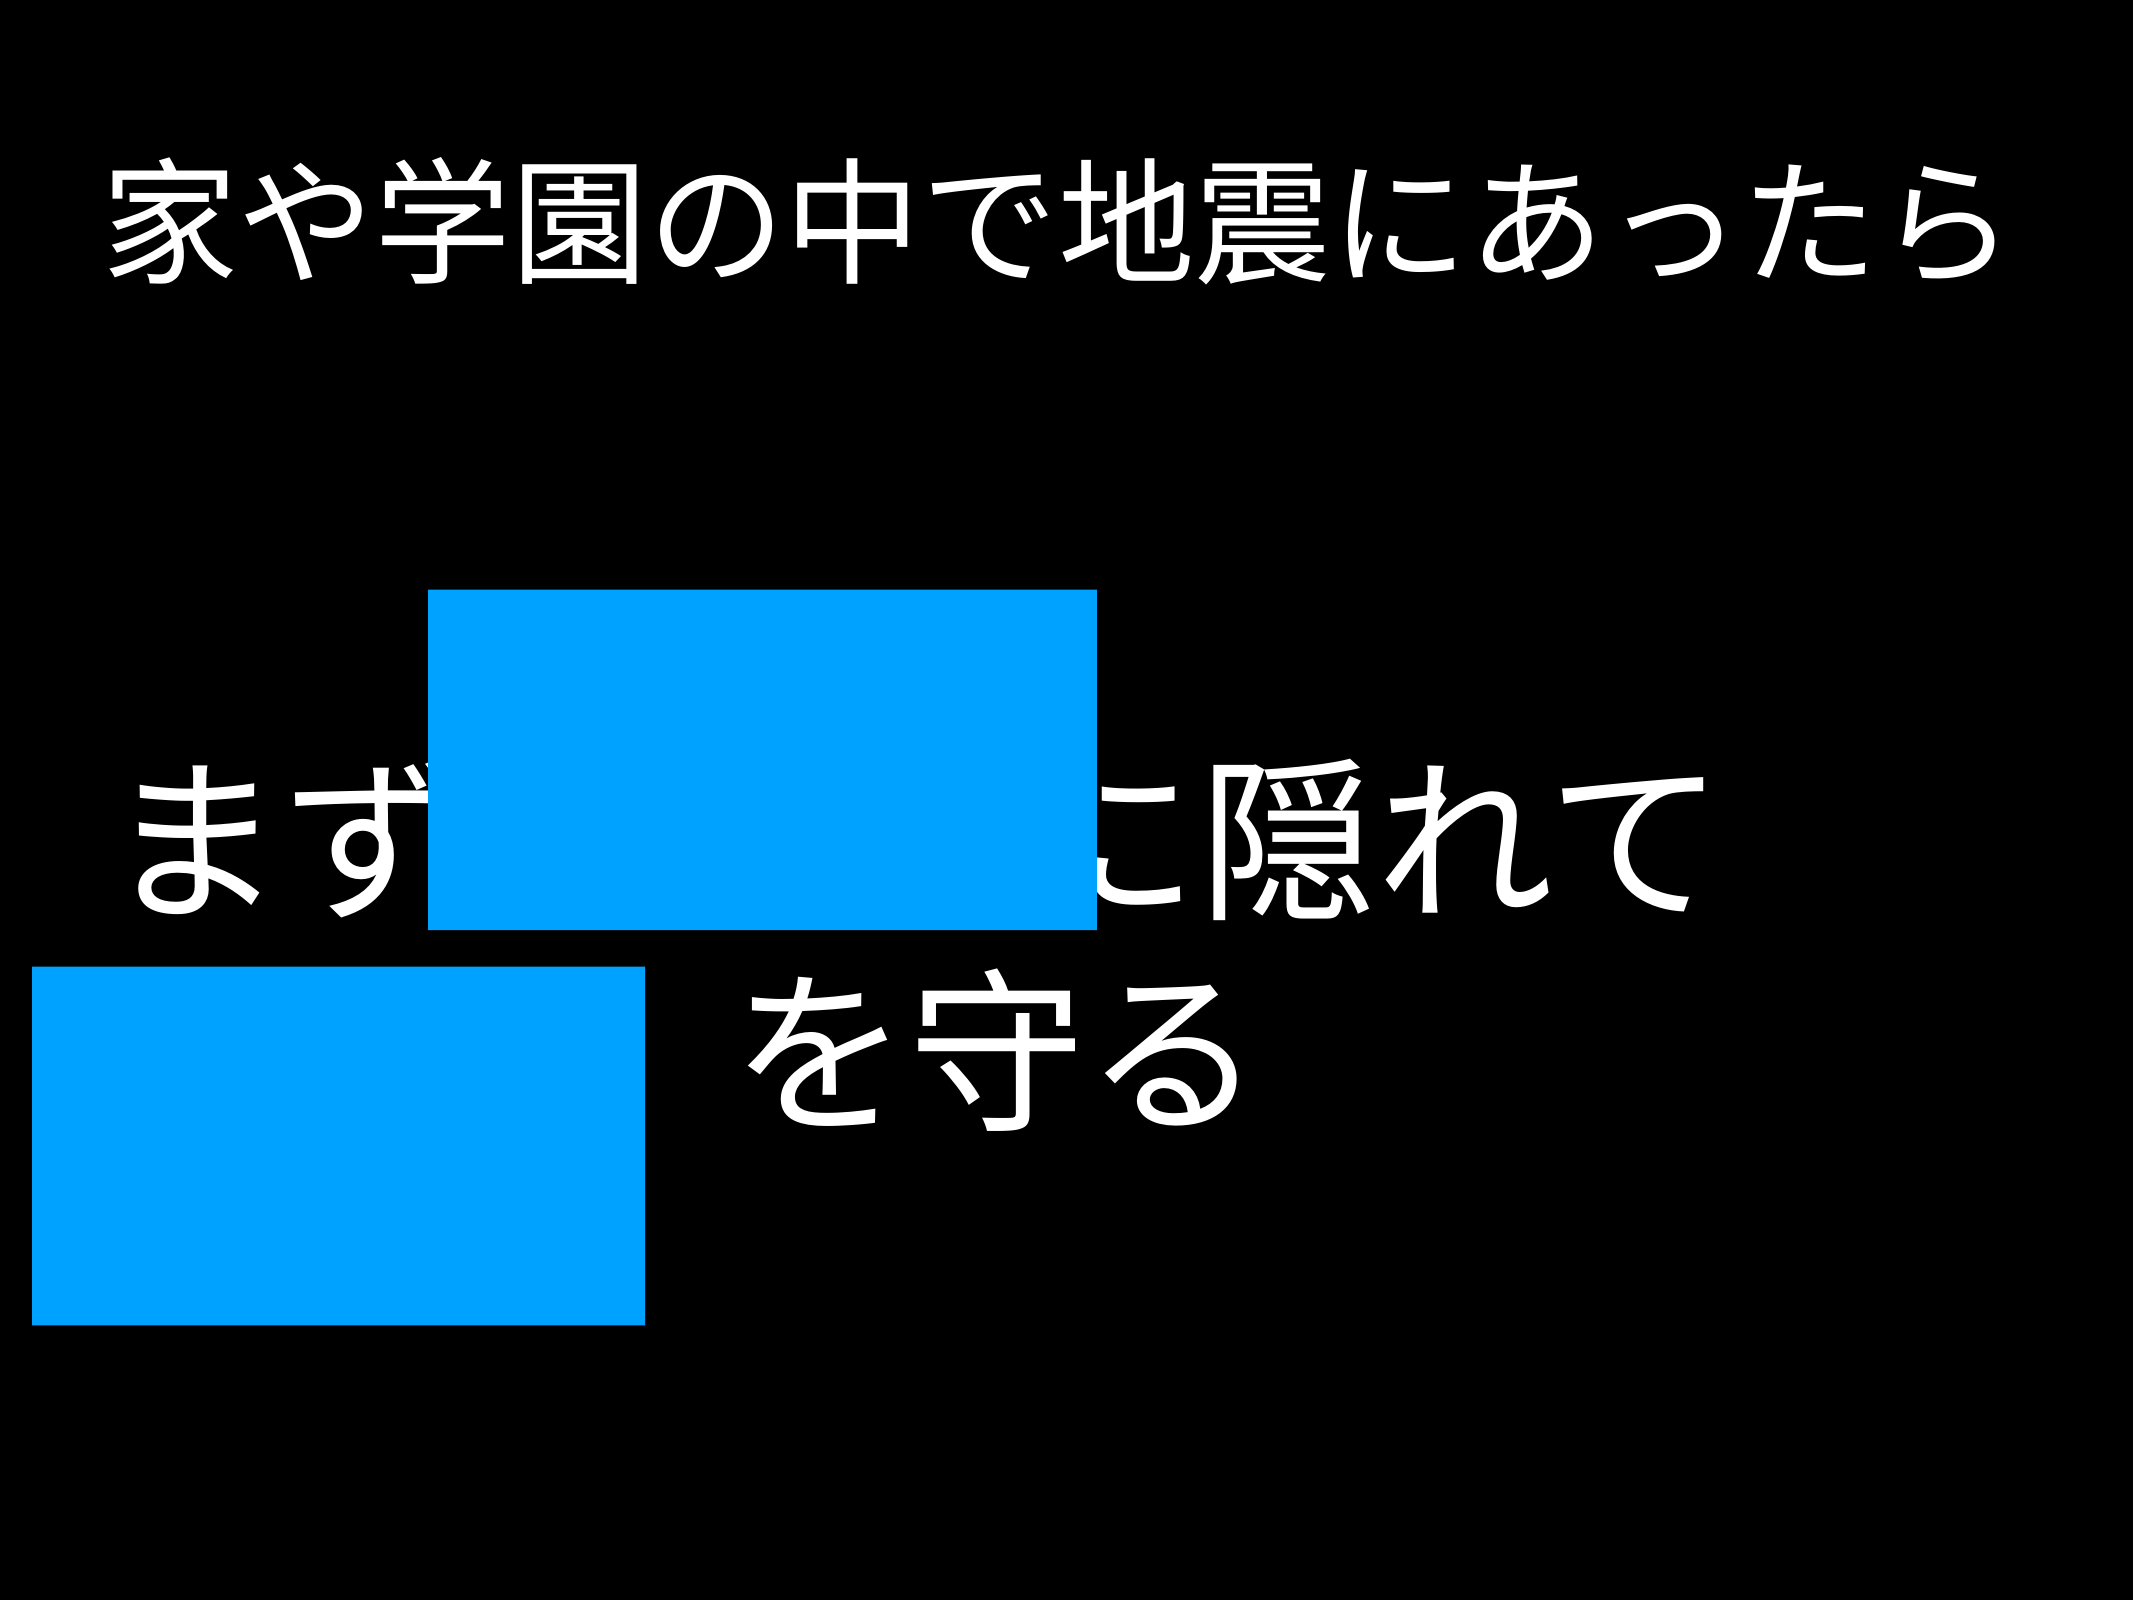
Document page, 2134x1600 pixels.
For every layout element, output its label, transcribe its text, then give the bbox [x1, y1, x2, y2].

text_box [428, 589, 1097, 931]
text_box [32, 966, 646, 1326]
title 家や学園の中で地震にあったら [89, 41, 2028, 397]
text_box まず、 に隠れて を守る [98, 720, 1735, 1163]
